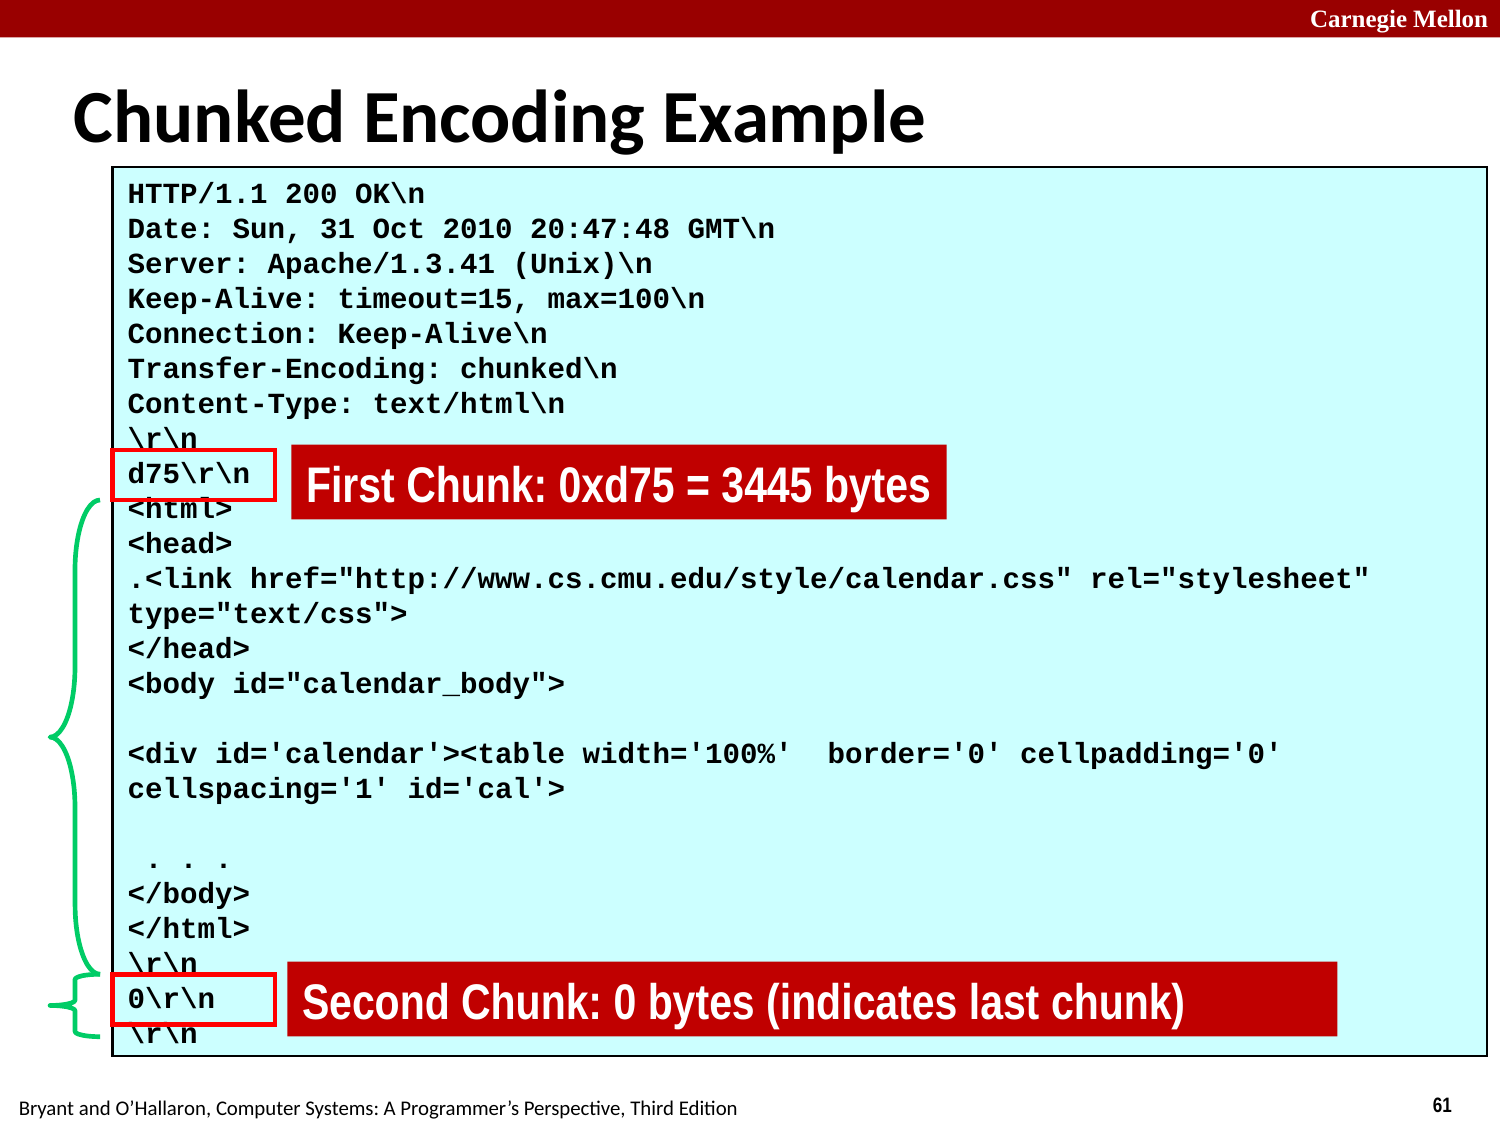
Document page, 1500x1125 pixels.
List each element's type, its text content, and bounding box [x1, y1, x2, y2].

text_box HTTP/1.1 200 OK\n Date: Sun, 31 Oct 2010 20:47:48 GMT\n Server: Apache/1.3.41 (Unix)\n Keep-Alive: timeout=15, max=100\n Connection: Keep-Alive\n Transfer-Encoding: chunked\n Content-Type: text/html\n \r\n d75\r\n <html> <head> .<link href="http://www.cs.cmu.edu/style/calendar.css" rel="stylesheet" type="text/css"> </head> <body id="calendar_body"> <div id='calendar'><table width='100%' border='0' cellpadding='0' cellspacing='1' id='cal'> . . . </body> </html> \r\n 0\r\n \r\n [112, 167, 1488, 1057]
text_box [50, 500, 101, 974]
text_box [112, 450, 275, 500]
text_box [50, 974, 101, 1037]
title Chunked Encoding Example [58, 49, 1305, 176]
text_box First Chunk: 0xd75 = 3445 bytes [291, 444, 947, 520]
text_box Second Chunk: 0 bytes (indicates last chunk) [287, 961, 1338, 1037]
text_box [112, 974, 275, 1025]
